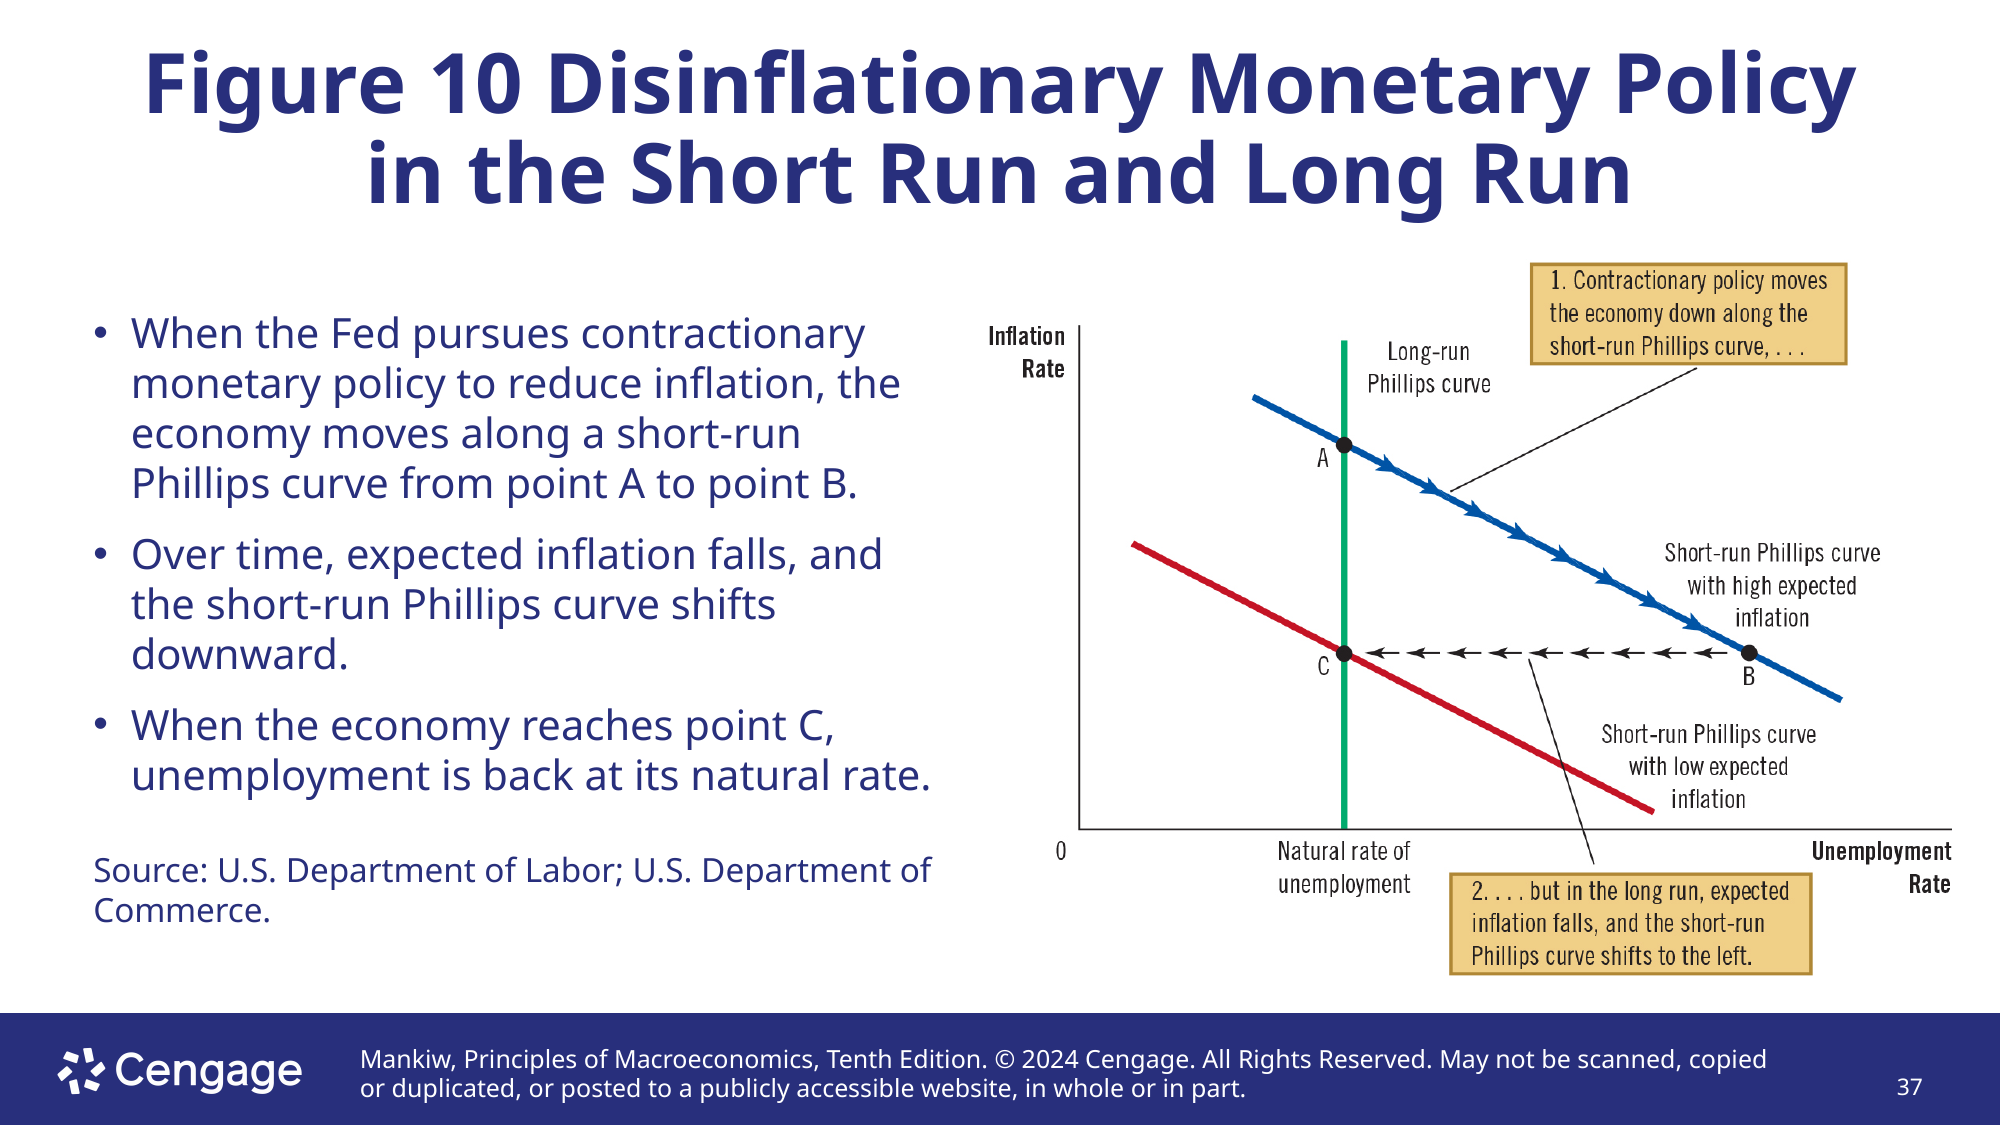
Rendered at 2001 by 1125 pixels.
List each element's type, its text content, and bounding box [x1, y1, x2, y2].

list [987, 259, 1952, 976]
list When the Fed pursues contractionary monetary policy to reduce inflation, the economy moves along a short-run Phillips curve from point A to point B. Over time, expected inflation falls, and the short-run Phillips curve shifts downward. When the economy reaches point C, unemployment is back at its natural rate. Source: U.S. Department of Labor; U.S. Department of Commerce. [78, 299, 968, 1014]
picture [30, 1020, 329, 1122]
title Figure 10 Disinflationary Monetary Policy in the Short Run and Long Run [78, 34, 1923, 234]
